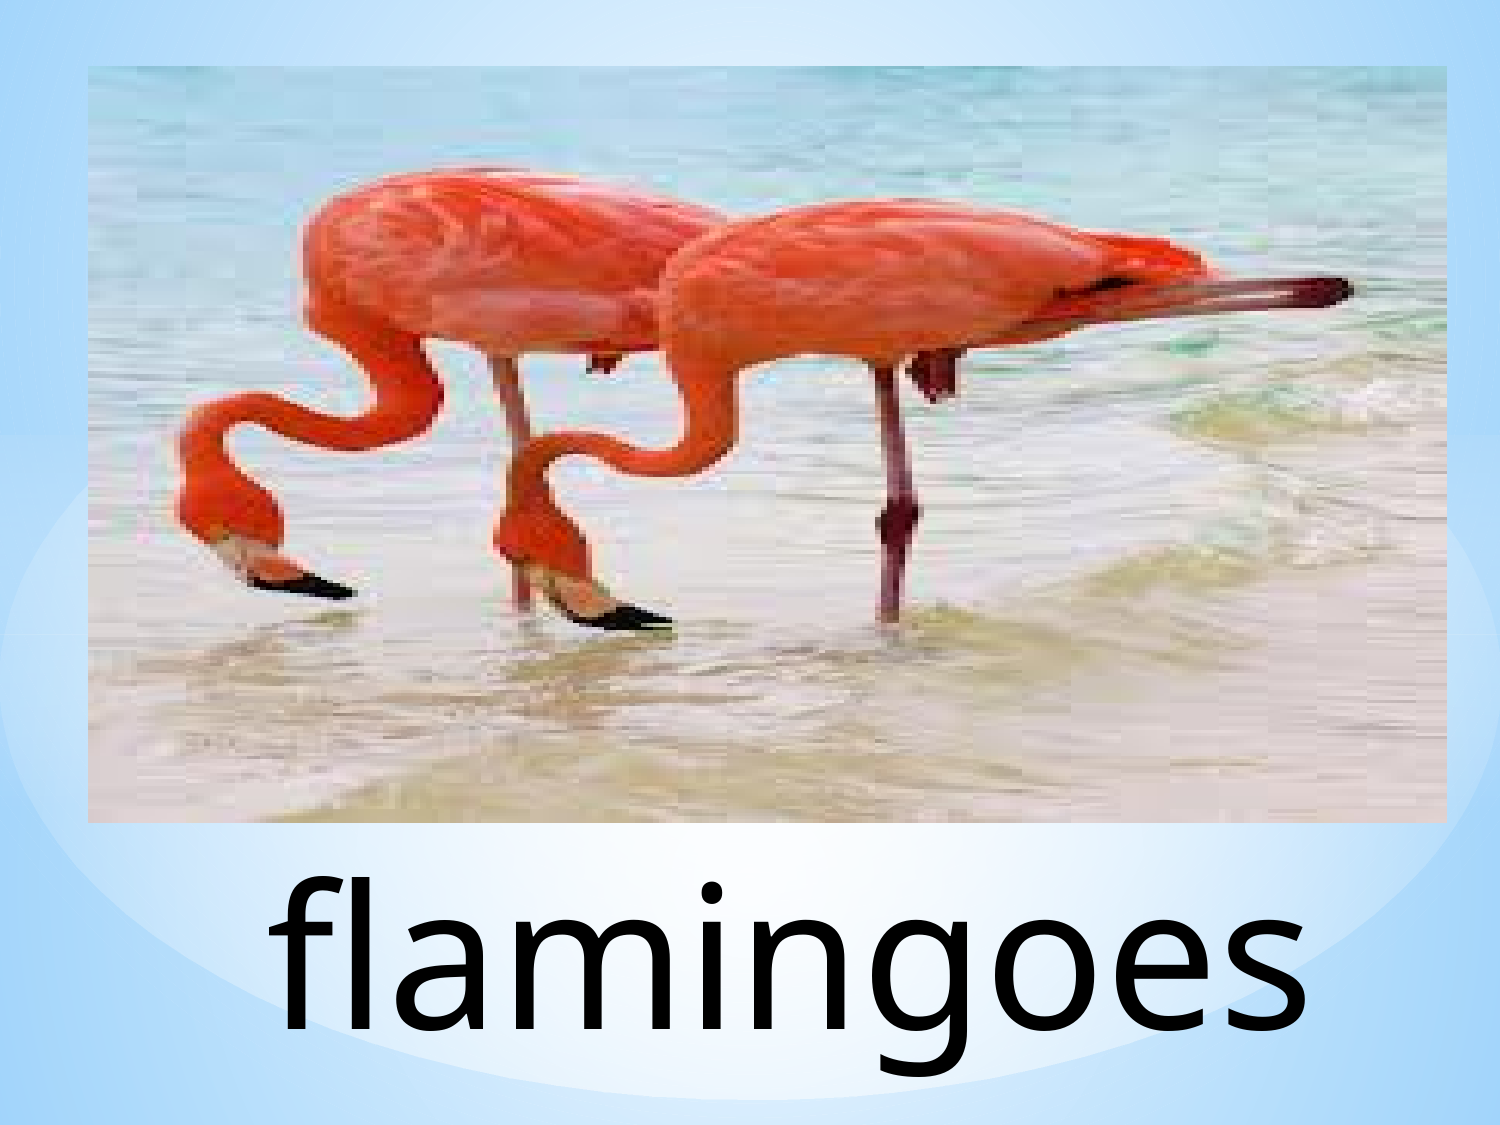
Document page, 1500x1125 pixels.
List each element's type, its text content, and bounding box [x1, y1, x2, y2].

subtitle flamingoes [147, 832, 1353, 1071]
picture [88, 66, 1448, 823]
